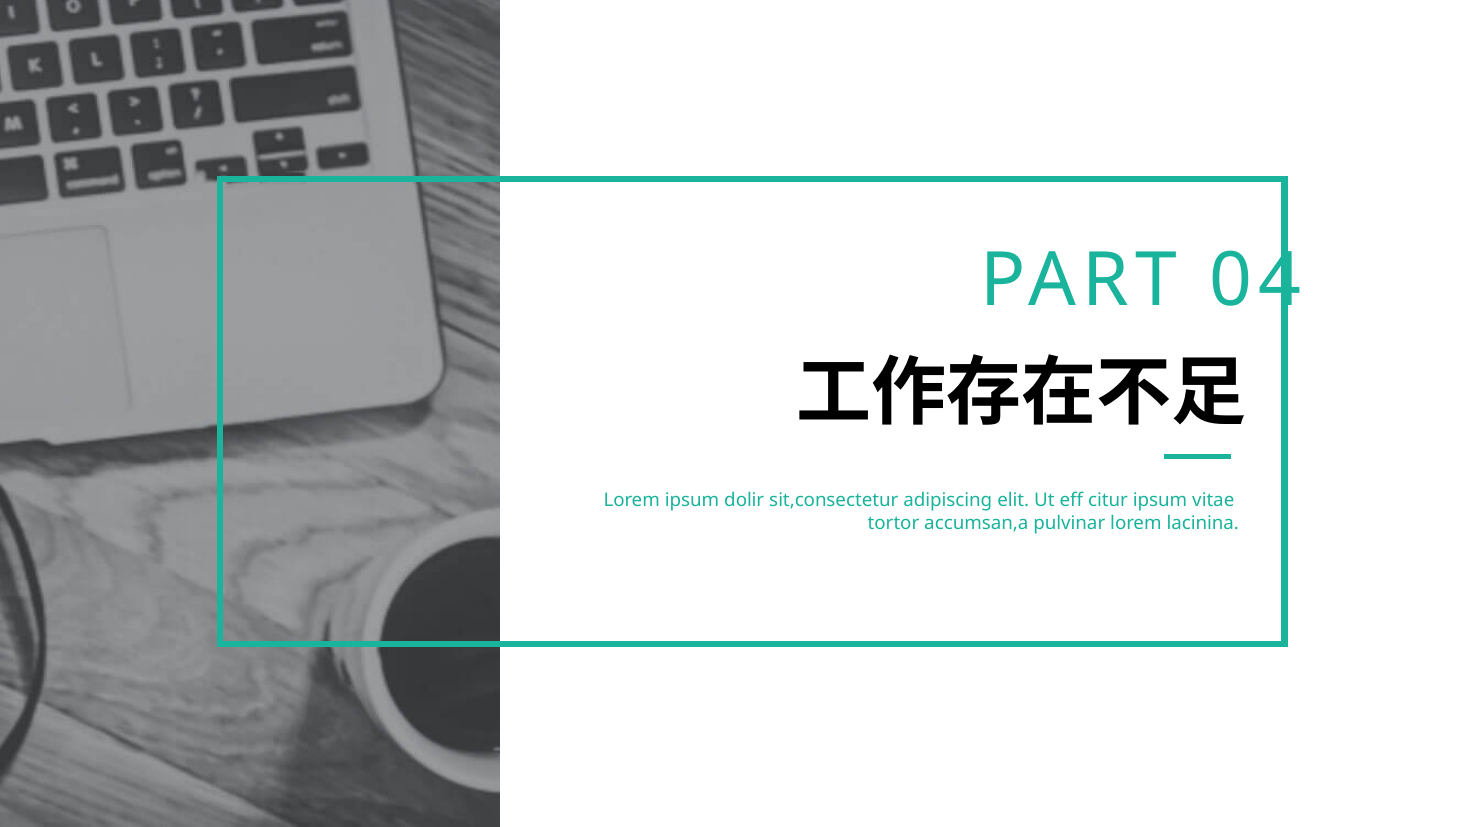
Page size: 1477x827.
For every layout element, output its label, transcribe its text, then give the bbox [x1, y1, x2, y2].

text_box 工作存在不足 [782, 336, 1262, 442]
picture [0, 0, 500, 827]
text_box Lorem ipsum dolir sit,consectetur adipiscing elit. Ut eff citur ipsum vitae tortor accumsan,a pulvinar lorem lacinina. [500, 480, 1254, 541]
text_box PART 04 [965, 223, 1317, 329]
text_box [500, 178, 1285, 645]
